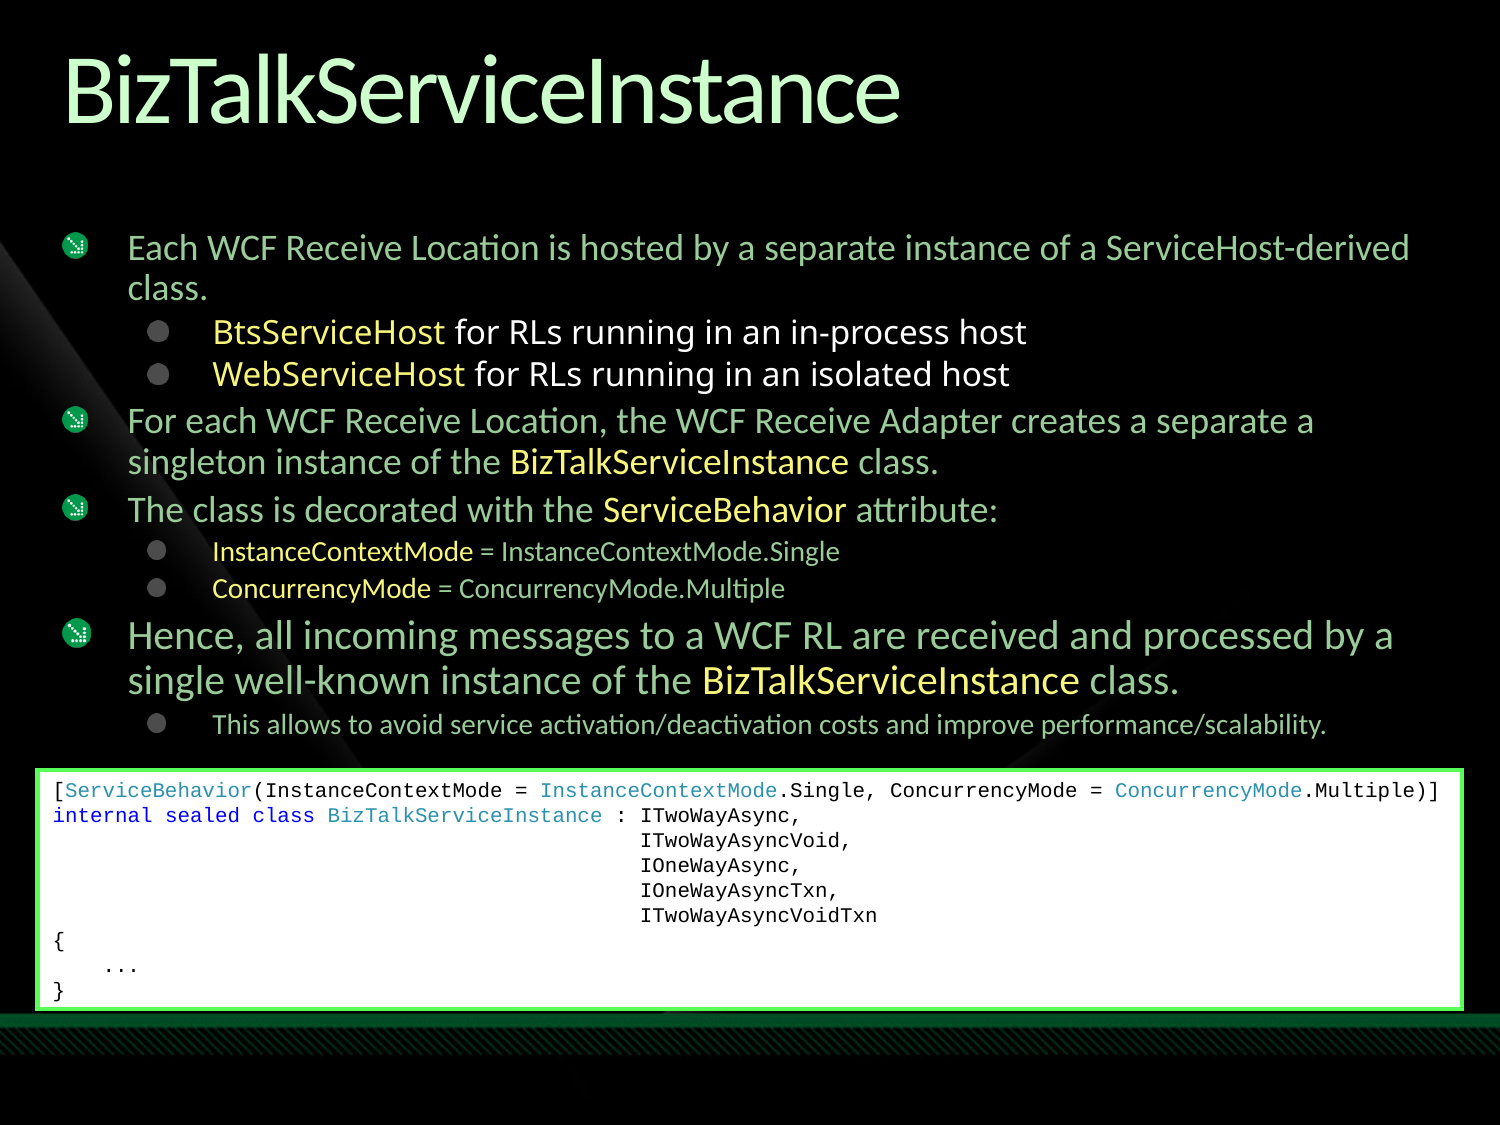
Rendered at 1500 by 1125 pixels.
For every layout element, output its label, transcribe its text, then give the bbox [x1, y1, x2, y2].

title BizTalkServiceInstance [62, 37, 1475, 147]
text_box [ServiceBehavior(InstanceContextMode = InstanceContextMode.Single, ConcurrencyMode = ConcurrencyMode.Multiple)] internal sealed class BizTalkServiceInstance : ITwoWayAsync, ITwoWayAsyncVoid, IOneWayAsync, IOneWayAsyncTxn, ITwoWayAsyncVoidTxn { ... } [37, 769, 1463, 1010]
list Each WCF Receive Location is hosted by a separate instance of a ServiceHost-derived class. BtsServiceHost for RLs running in an in-process host WebServiceHost for RLs running in an isolated host For each WCF Receive Location, the WCF Receive Adapter creates a separate a singleton instance of the BizTalkServiceInstance class. The class is decorated with the ServiceBehavior attribute: InstanceContextMode = InstanceContextMode.Single ConcurrencyMode = ConcurrencyMode.Multiple Hence, all incoming messages to a WCF RL are received and processed by a single well-known instance of the BizTalkServiceInstance class. This allows to avoid service activation/deactivation costs and improve performance/scalability. [62, 227, 1463, 769]
picture [0, 0, 1500, 1125]
